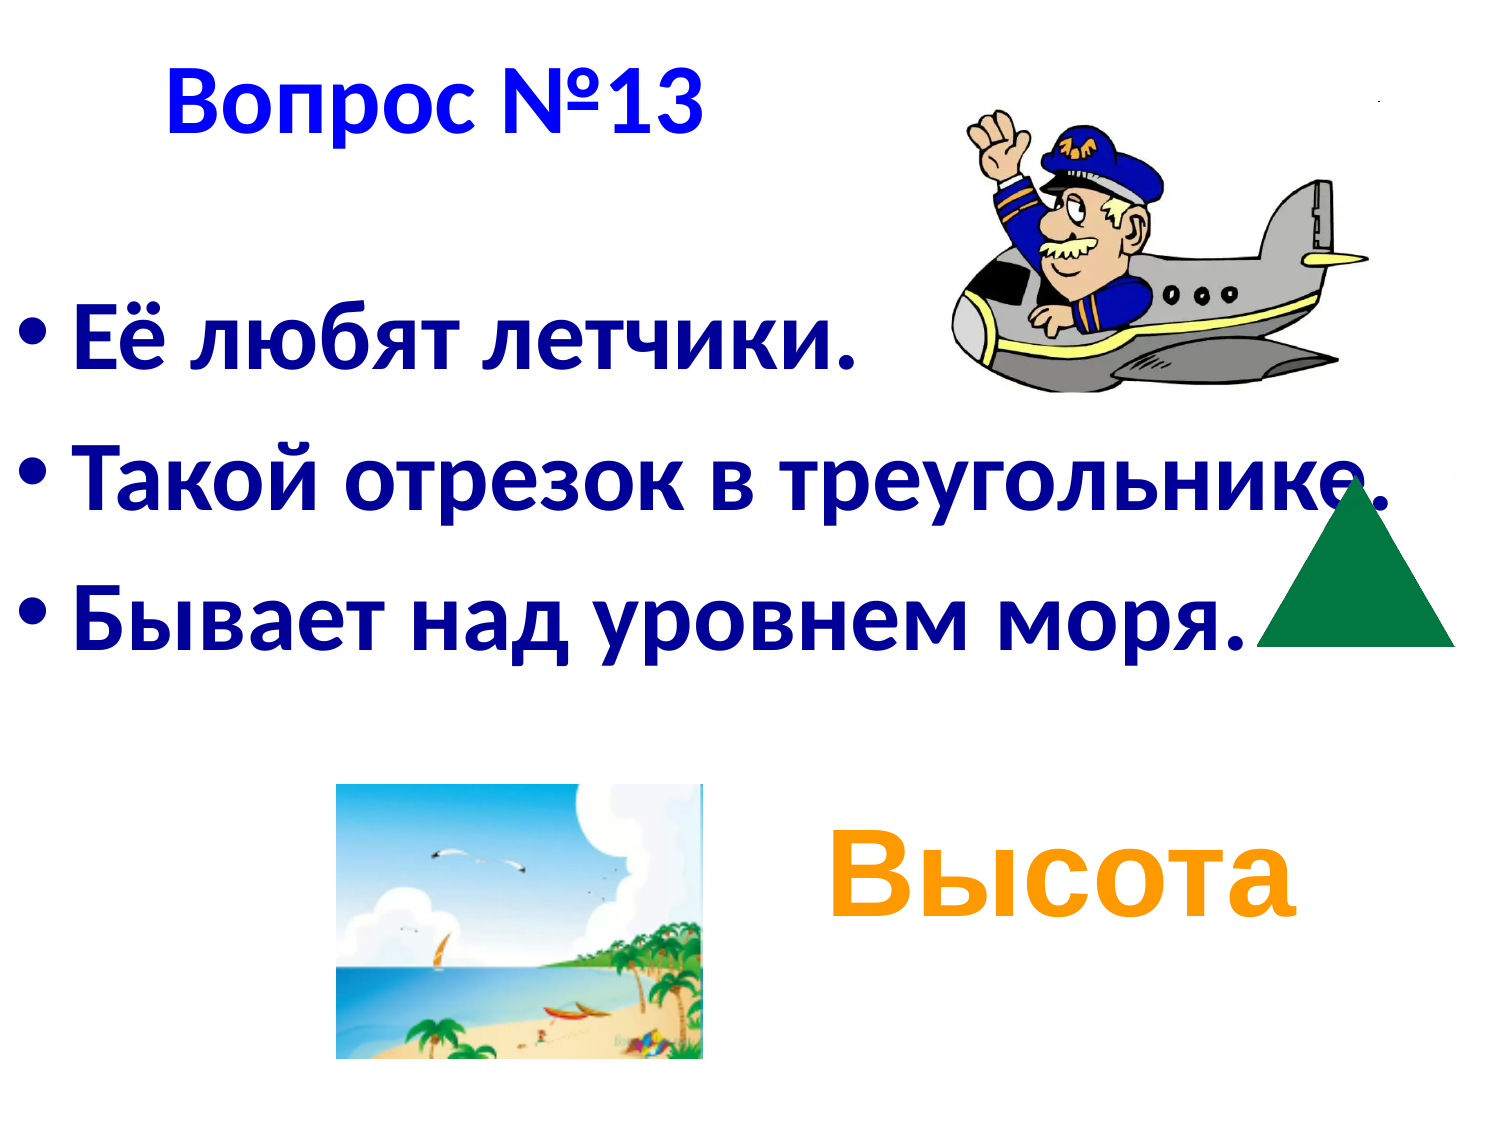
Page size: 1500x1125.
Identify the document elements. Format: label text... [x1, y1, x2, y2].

picture [336, 784, 703, 1059]
list Её любят летчики. Такой отрезок в треугольнике. Бывает над уровнем моря. [0, 262, 1425, 1005]
picture [1257, 475, 1456, 647]
picture [938, 101, 1381, 393]
title Вопрос №13 [0, 0, 871, 188]
text_box Высота [810, 784, 1312, 950]
